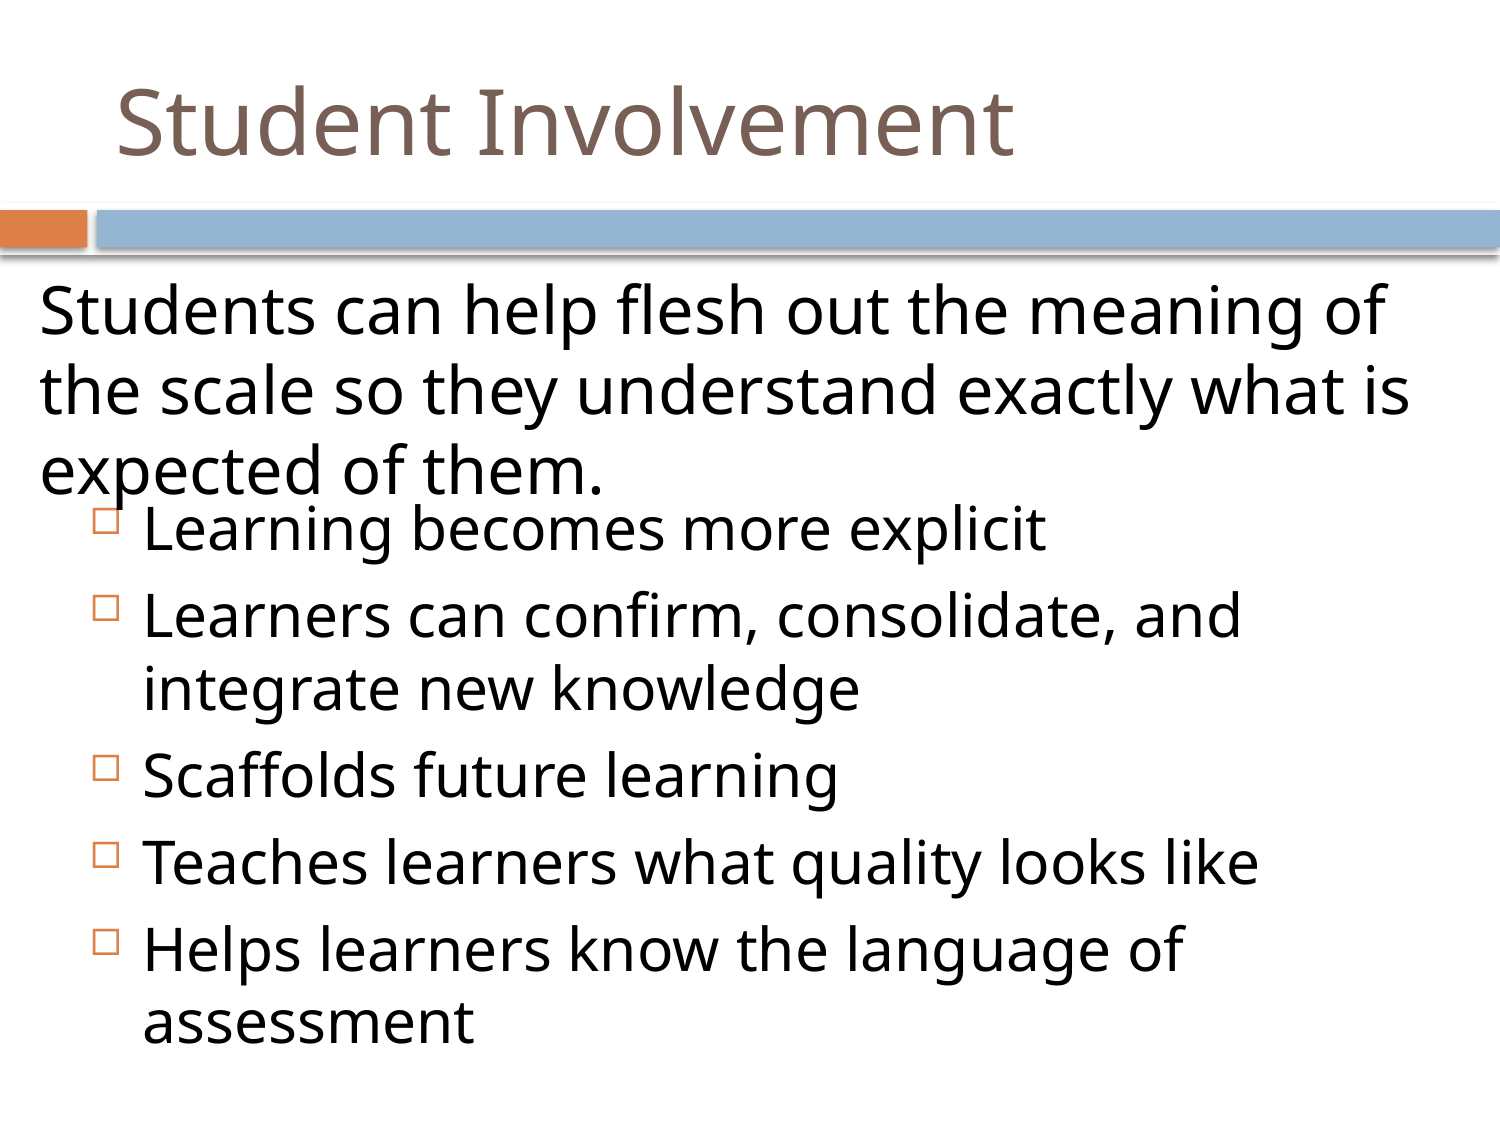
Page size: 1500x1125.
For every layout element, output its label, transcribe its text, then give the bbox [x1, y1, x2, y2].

text_box Students can help flesh out the meaning of the scale so they understand exactly what is expected of them. [24, 260, 1500, 561]
title Student Involvement [100, 37, 1438, 200]
list Learning becomes more explicit Learners can confirm, consolidate, and integrate new knowledge Scaffolds future learning Teaches learners what quality looks like Helps learners know the language of assessment [75, 561, 1425, 1125]
